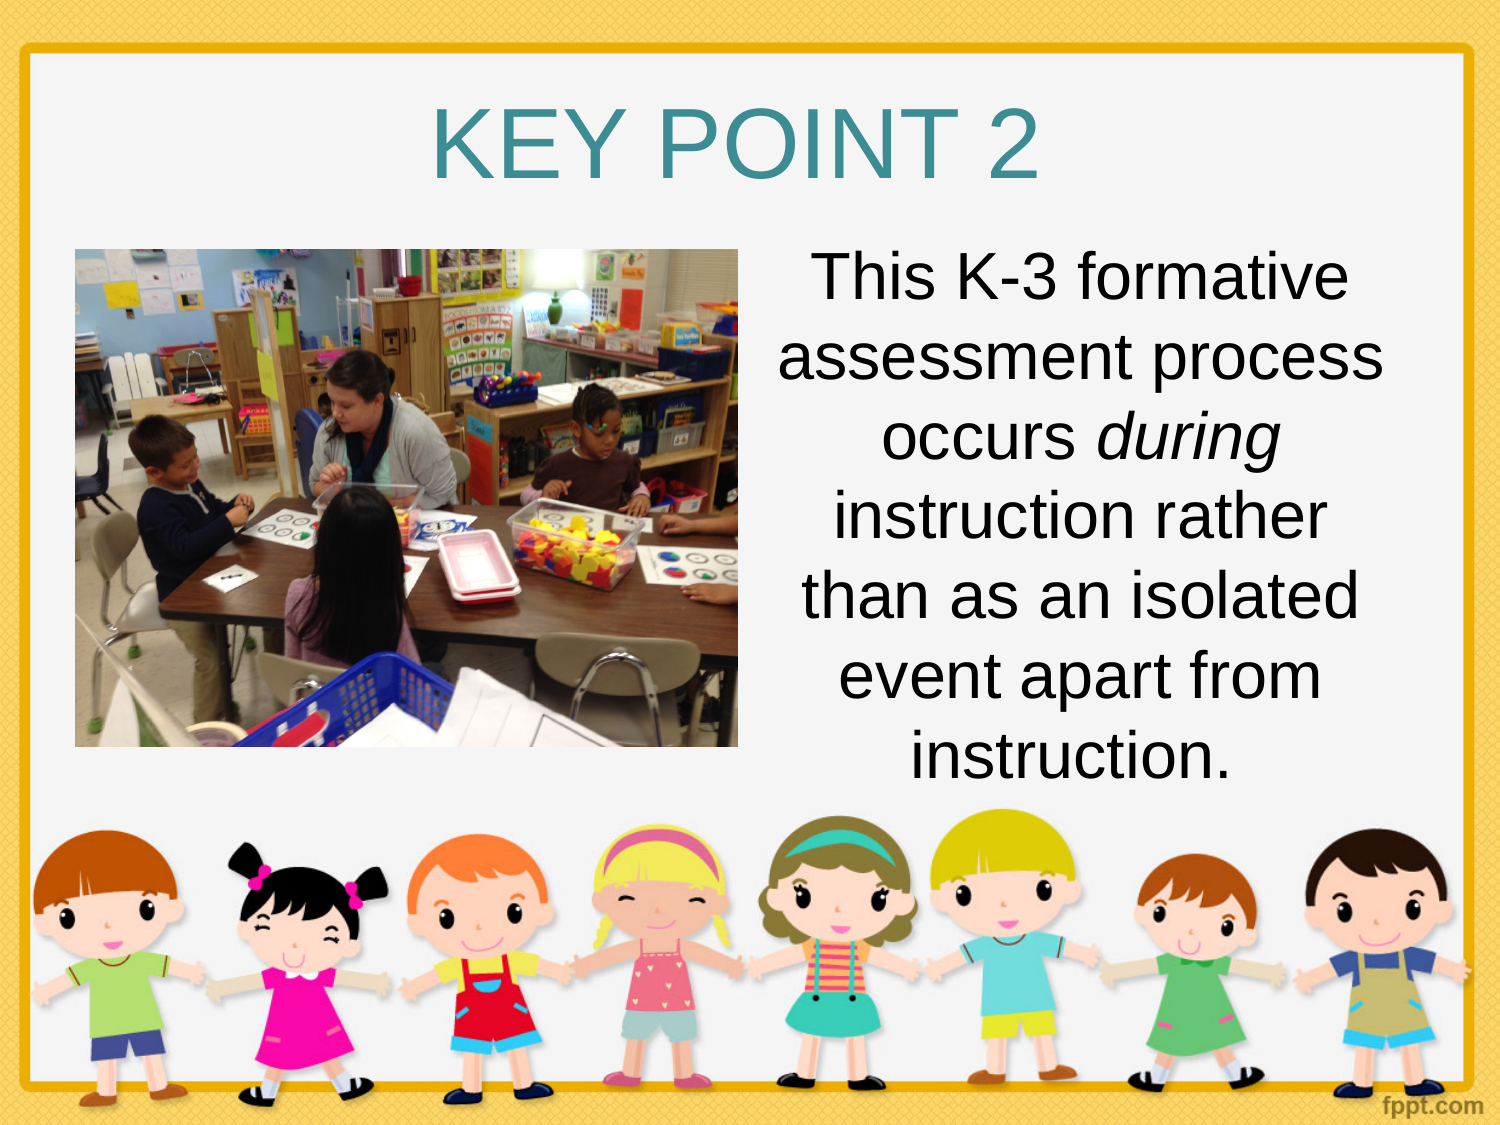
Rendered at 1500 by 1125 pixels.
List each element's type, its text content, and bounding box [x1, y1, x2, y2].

list This K-3 formative assessment process occurs during instruction rather than as an isolated event apart from instruction. [750, 224, 1413, 855]
picture [0, 0, 1500, 1125]
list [74, 249, 738, 748]
title KEY POINT 2 [75, 45, 1425, 233]
